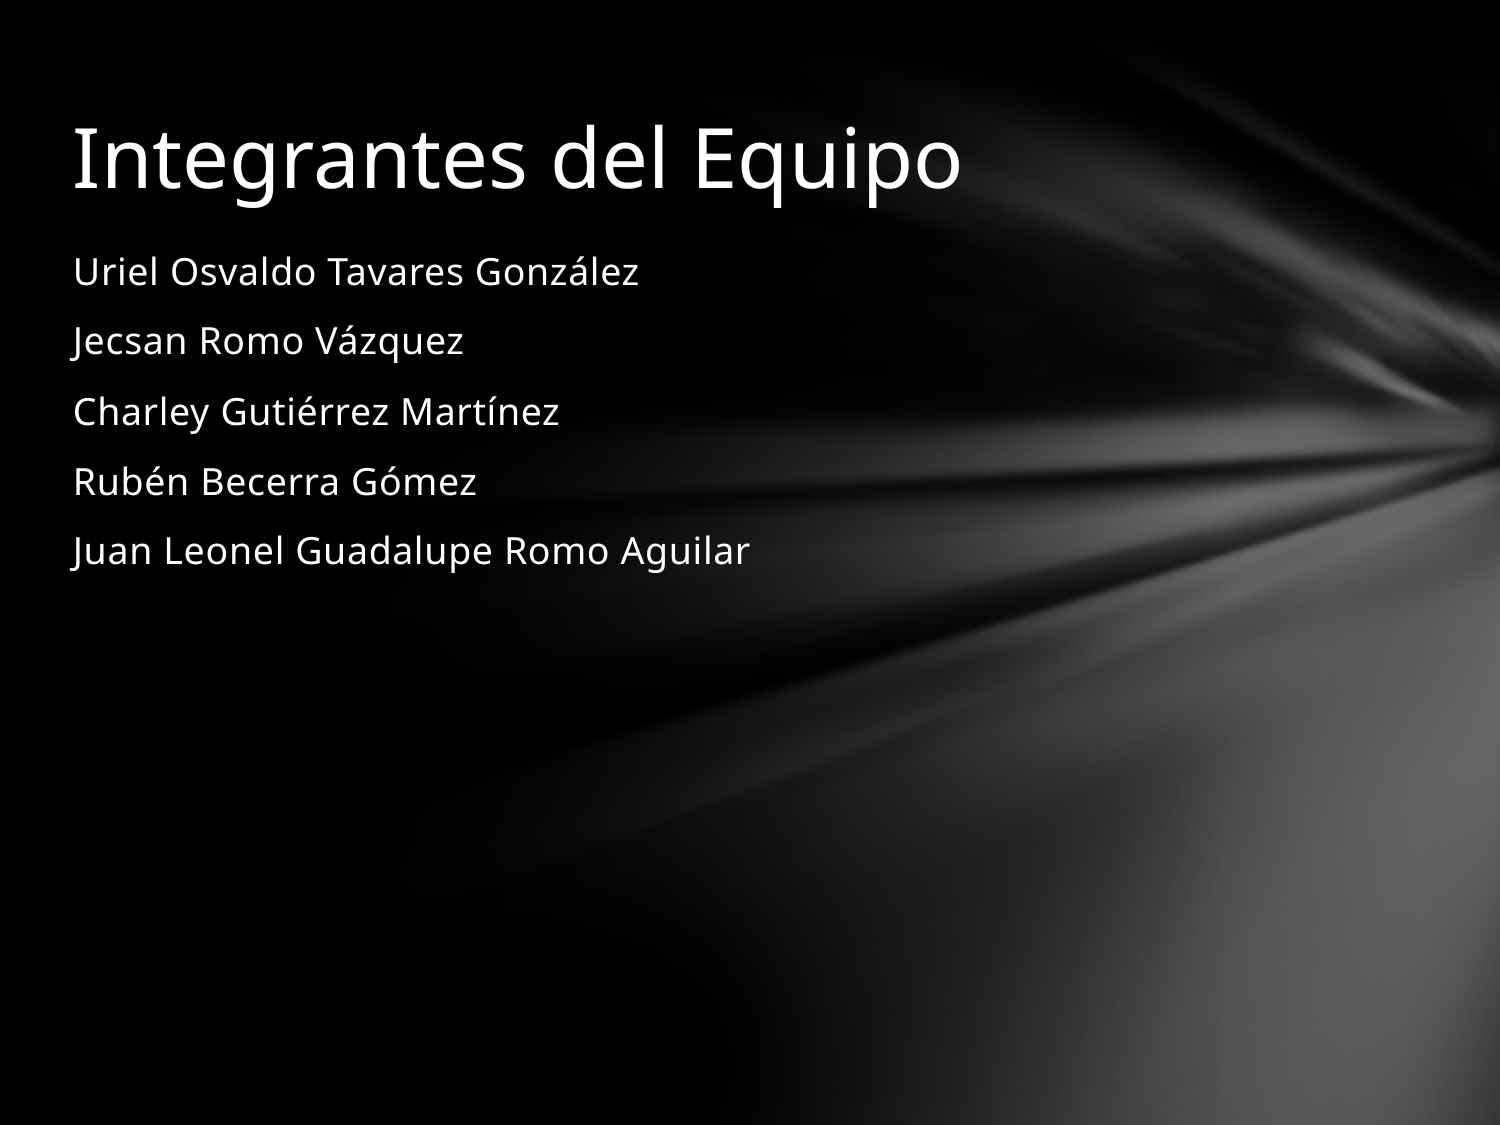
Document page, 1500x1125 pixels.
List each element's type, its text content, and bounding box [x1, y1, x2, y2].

list Uriel Osvaldo Tavares González Jecsan Romo Vázquez Charley Gutiérrez Martínez Rubén Becerra Gómez Juan Leonel Guadalupe Romo Aguilar [57, 239, 1318, 1015]
title Integrantes del Equipo [57, 37, 1318, 213]
